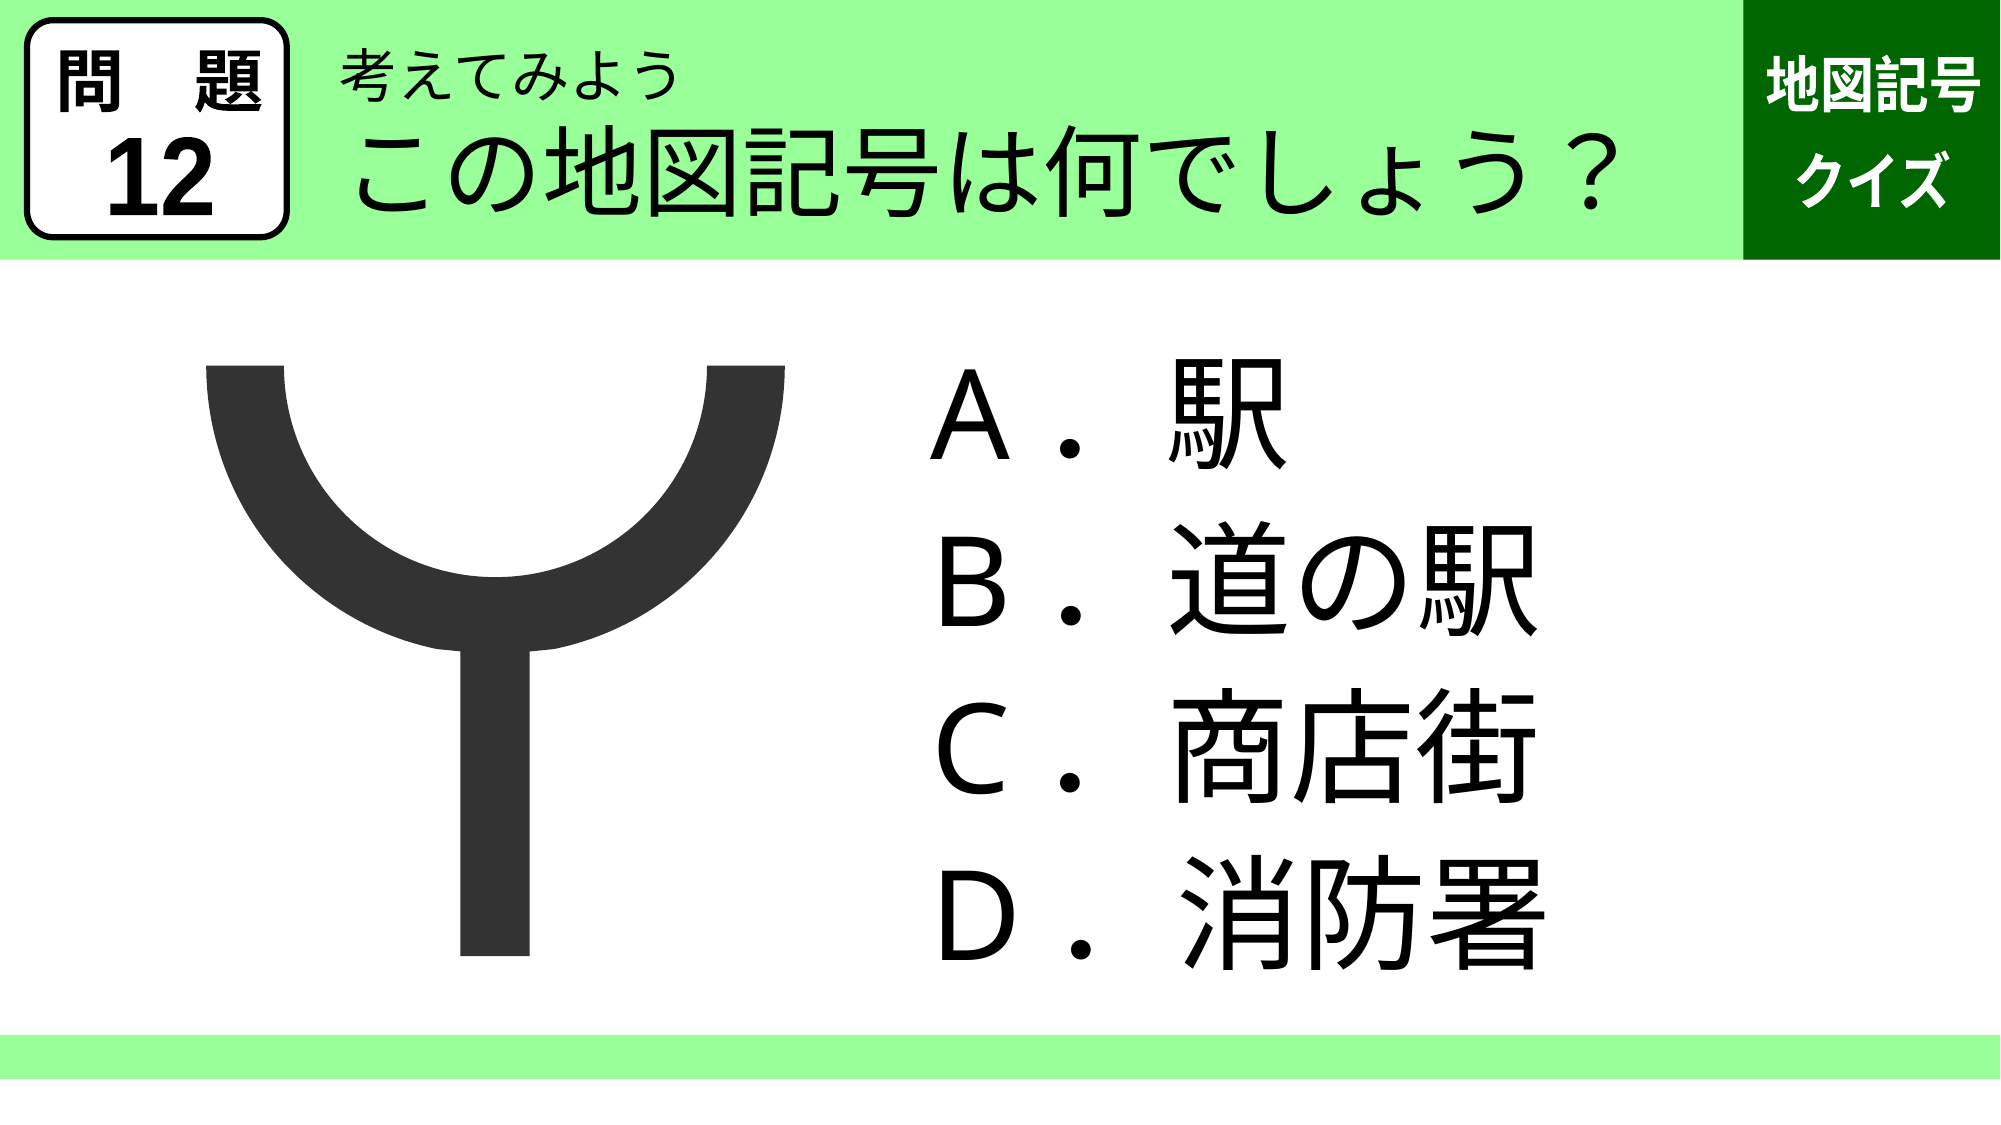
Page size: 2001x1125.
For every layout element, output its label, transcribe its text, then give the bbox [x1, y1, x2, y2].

text_box 考えてみよう [324, 32, 702, 117]
text_box D．消防署 [915, 828, 1567, 994]
text_box A．駅 [915, 327, 1305, 492]
text_box [0, 1034, 2000, 1080]
text_box B．道の駅 [915, 494, 1557, 659]
text_box この地図記号は何でしょう？ [327, 101, 1658, 237]
text_box [206, 365, 785, 957]
text_box C．商店街 [916, 661, 1556, 826]
